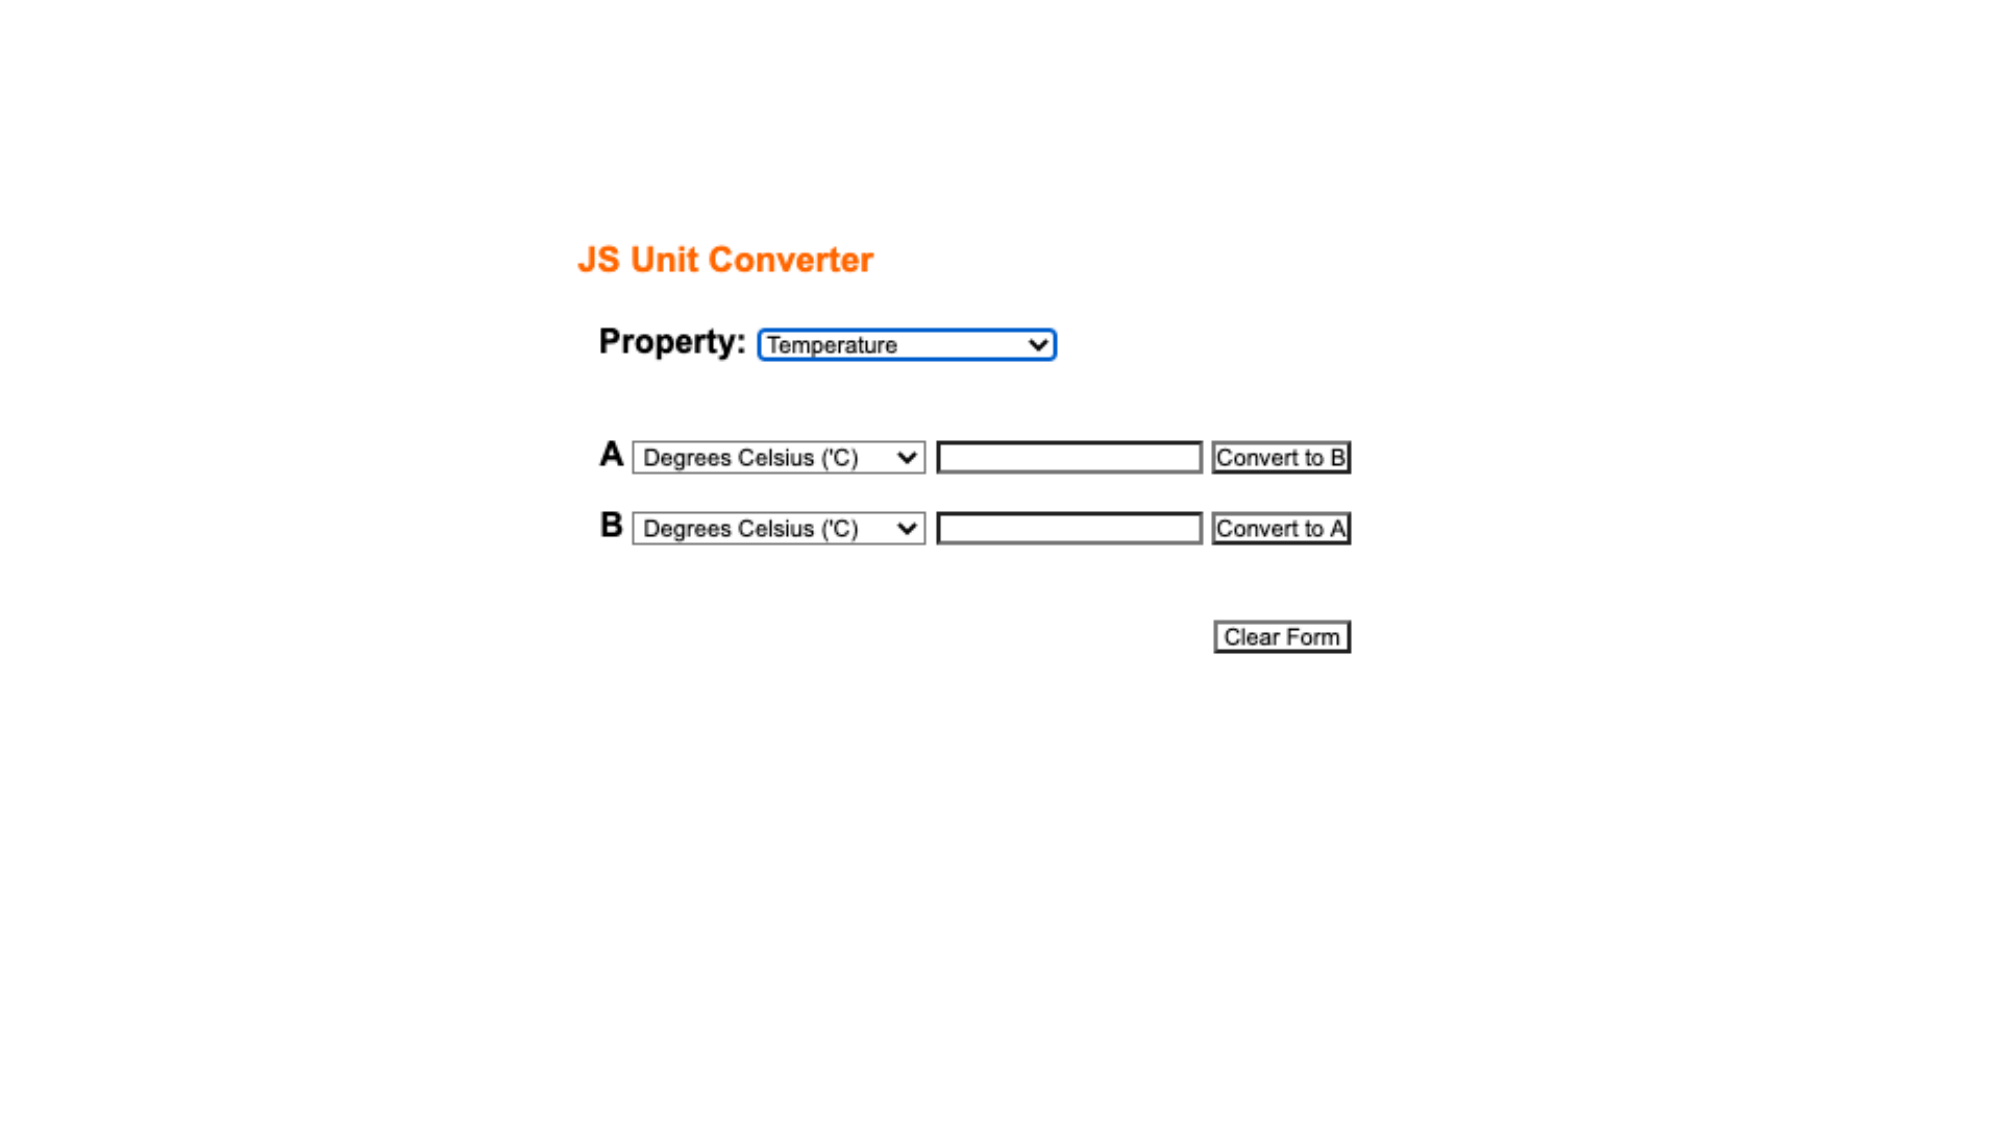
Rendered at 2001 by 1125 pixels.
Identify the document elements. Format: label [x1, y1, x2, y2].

picture [482, 152, 1554, 992]
